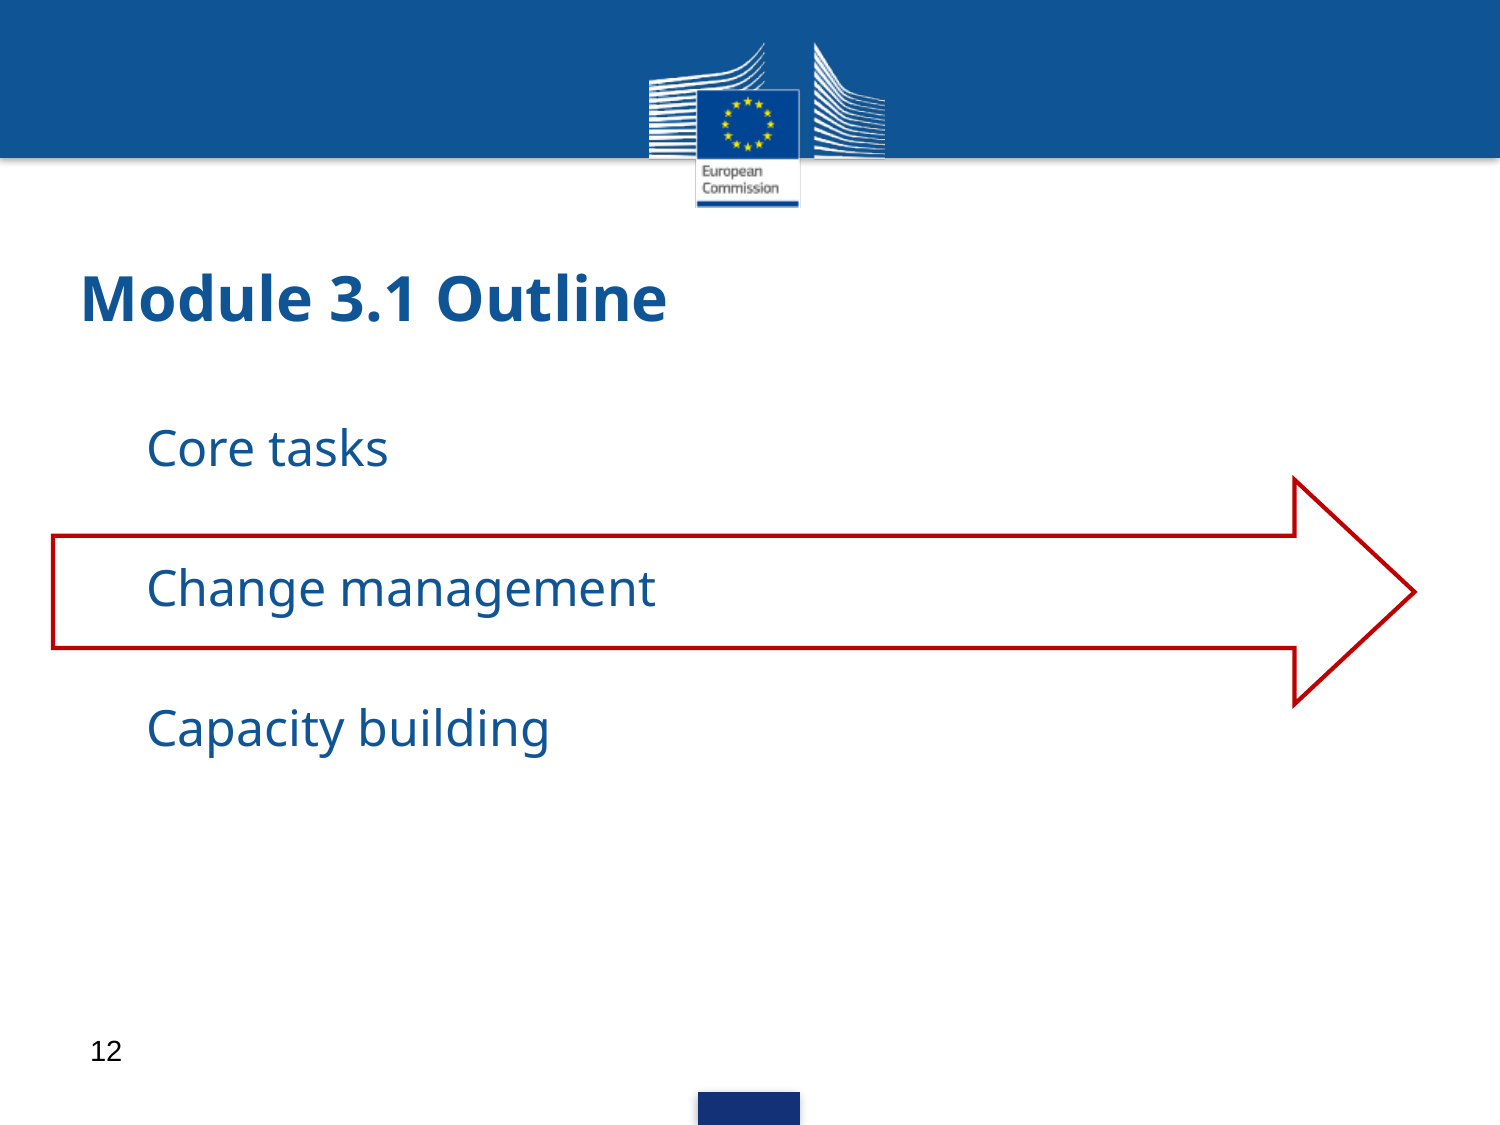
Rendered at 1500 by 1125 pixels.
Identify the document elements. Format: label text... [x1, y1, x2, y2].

title Module 3.1 Outline [64, 219, 1415, 374]
slide_number 12 [74, 1024, 426, 1103]
list Core tasks Change management Capacity building [75, 408, 1425, 988]
text_box [53, 479, 1415, 705]
picture [649, 42, 885, 208]
